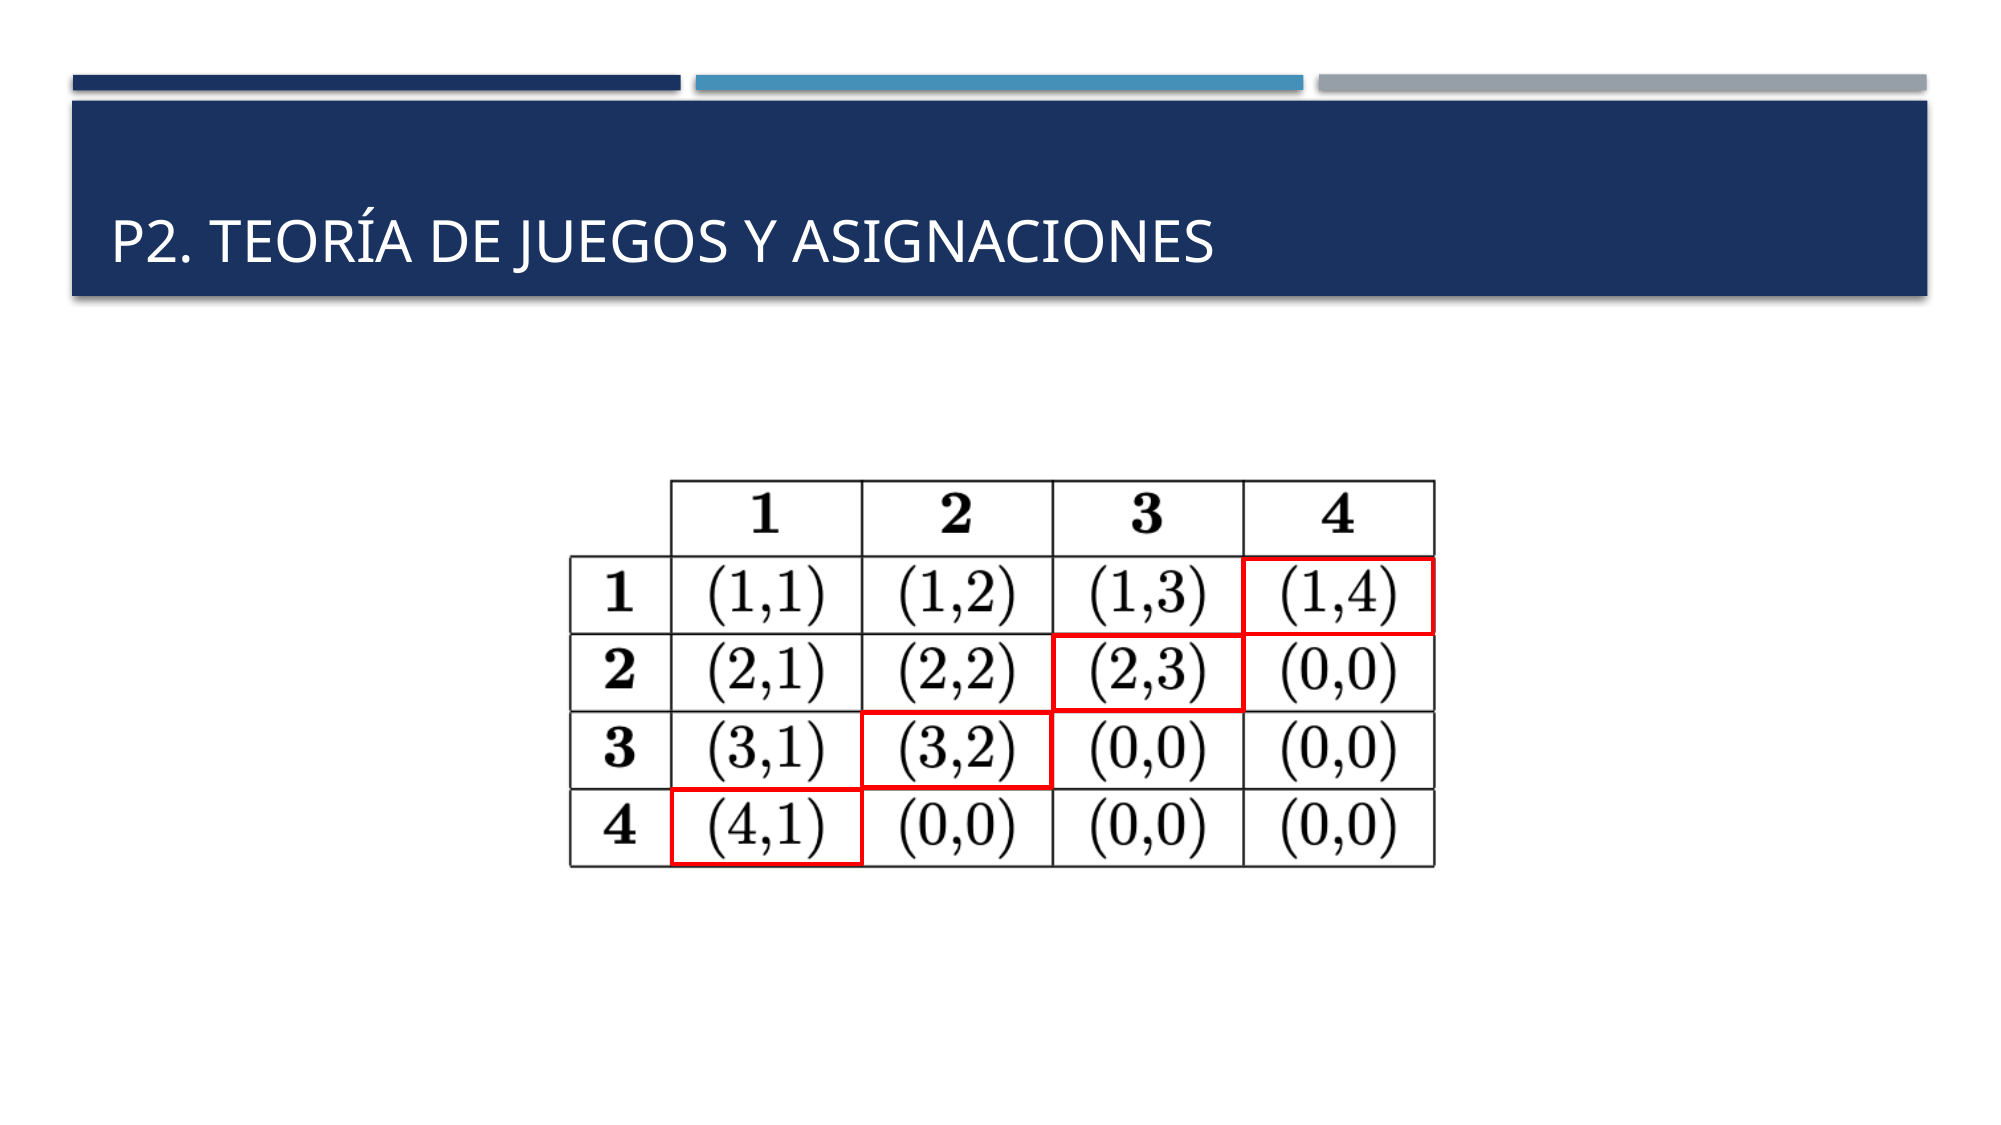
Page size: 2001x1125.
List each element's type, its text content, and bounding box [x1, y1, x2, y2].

picture [526, 444, 1474, 910]
title P2. Teoría de juegos y asignaciones [95, 115, 1905, 282]
